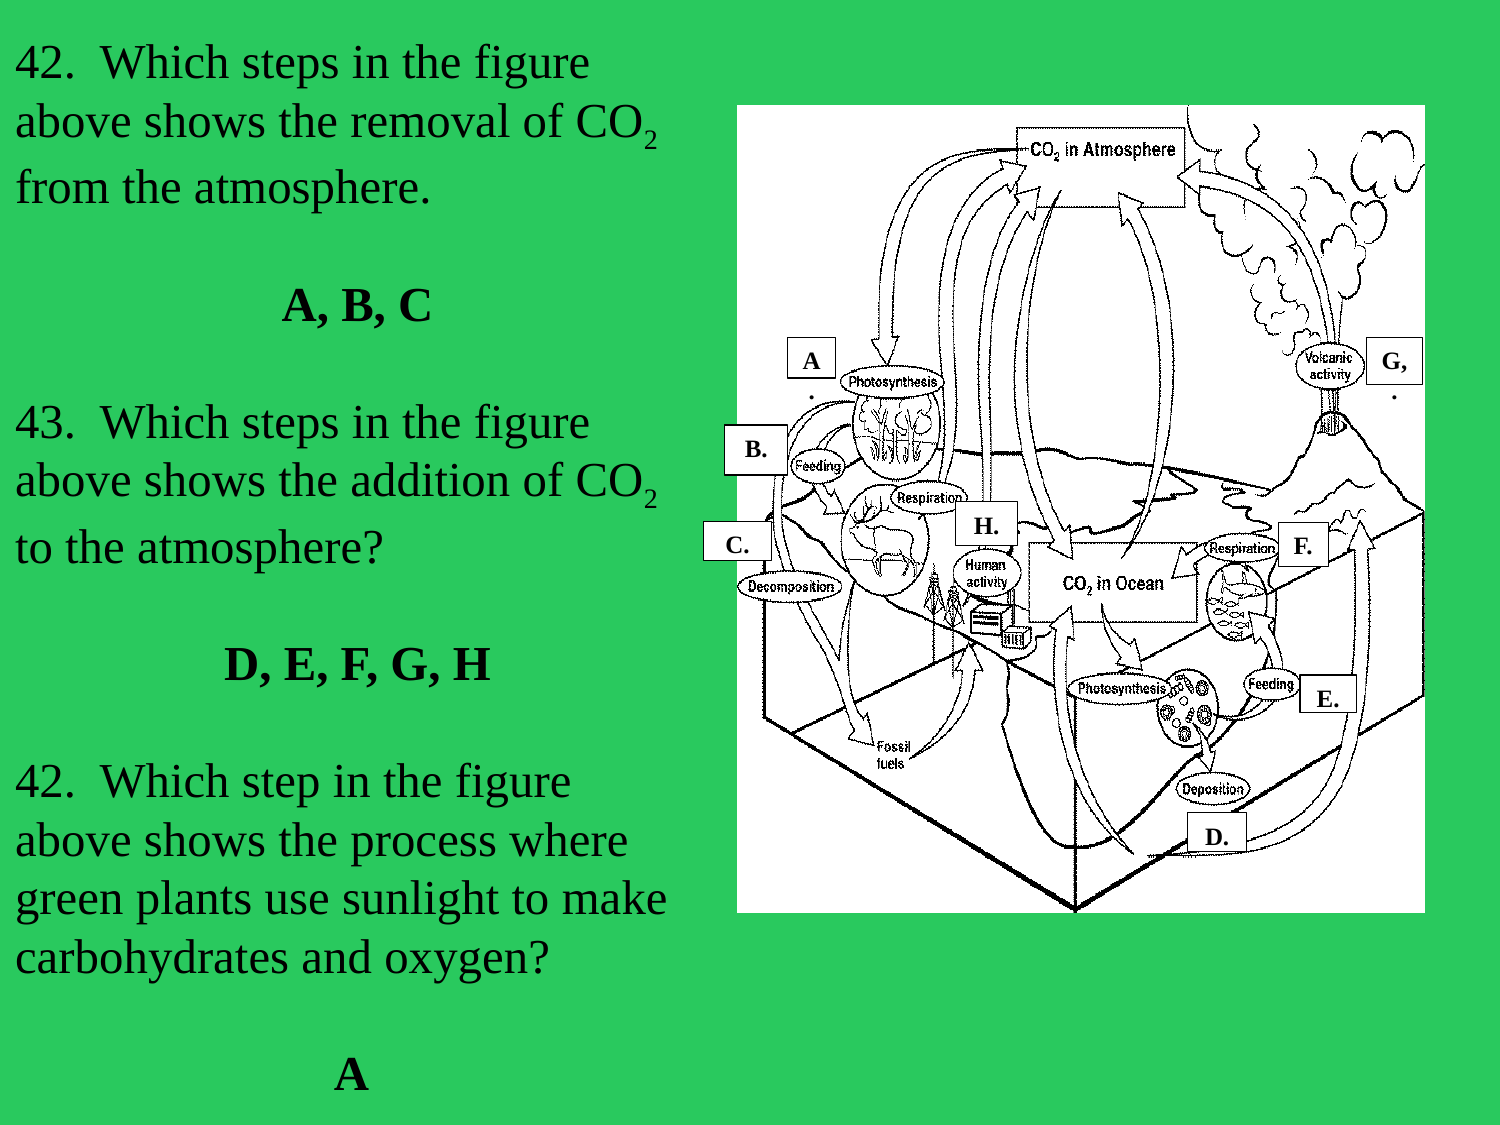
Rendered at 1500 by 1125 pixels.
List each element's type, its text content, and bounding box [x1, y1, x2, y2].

picture [737, 105, 1426, 913]
text_box B. [724, 425, 732, 475]
text_box C. [703, 521, 732, 561]
list 42. Which steps in the figure above shows the removal of CO2 from the atmosphere. A, B, C 43. Which steps in the figure above shows the addition of CO2 to the atmosphere? D, E, F, G, H 42. Which step in the figure above shows the process where green plants use sunlight to make carbohydrates and oxygen? A [0, 22, 704, 1110]
